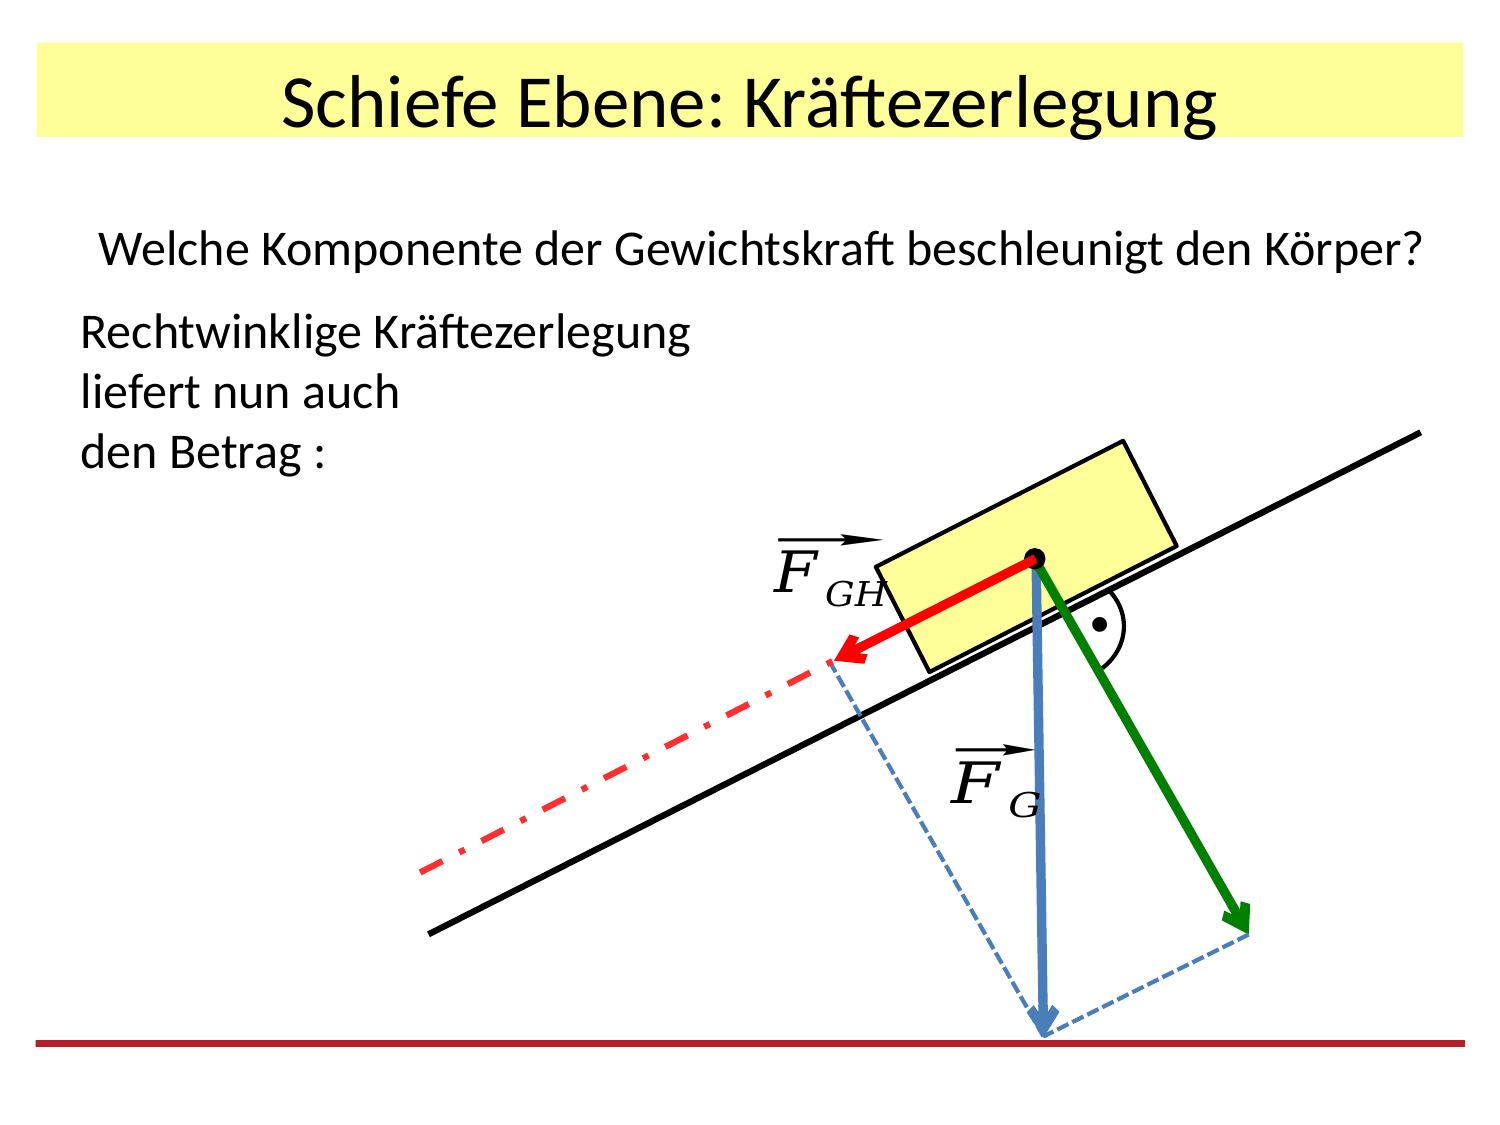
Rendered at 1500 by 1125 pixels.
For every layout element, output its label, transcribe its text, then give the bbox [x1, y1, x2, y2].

title Schiefe Ebene: Kräftezerlegung [75, 45, 1425, 233]
text_box Welche Komponente der Gewichtskraft beschleunigt den Körper? [83, 208, 1441, 283]
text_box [419, 432, 1421, 1039]
